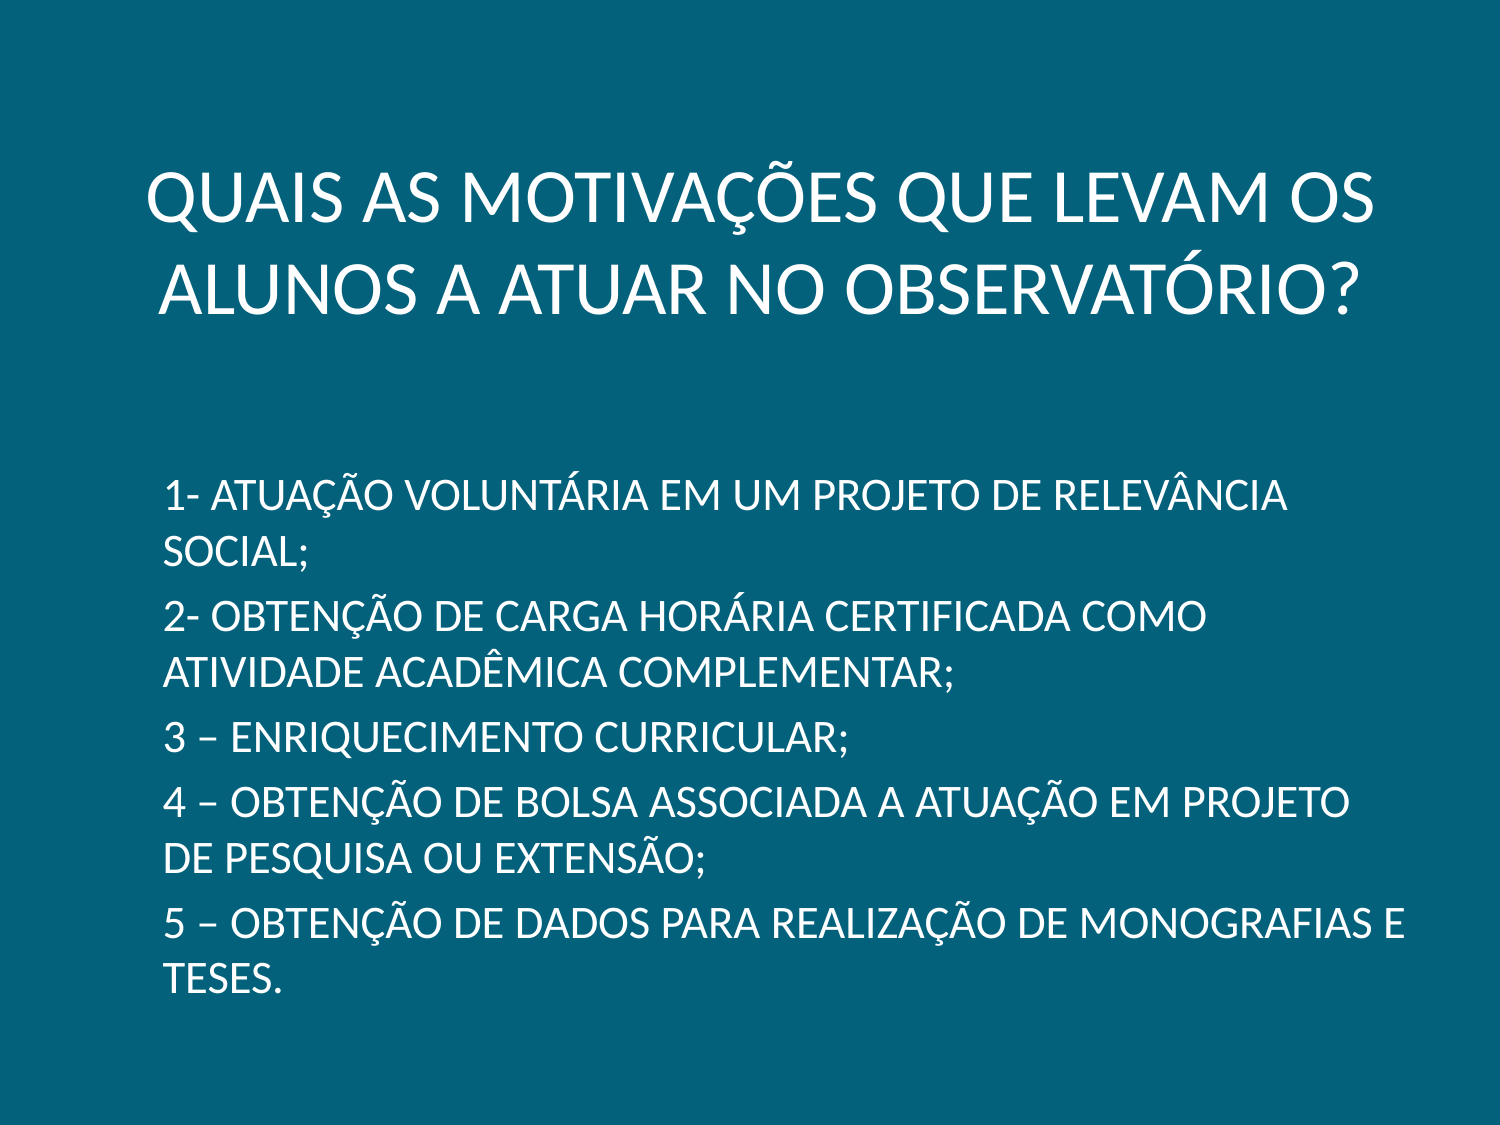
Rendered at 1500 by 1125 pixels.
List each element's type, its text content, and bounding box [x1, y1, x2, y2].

subtitle 1- ATUAÇÃO VOLUNTÁRIA EM UM PROJETO DE RELEVÂNCIA SOCIAL; 2- OBTENÇÃO DE CARGA HORÁRIA CERTIFICADA COMO ATIVIDADE ACADÊMICA COMPLEMENTAR; 3 – ENRIQUECIMENTO CURRICULAR; 4 – OBTENÇÃO DE BOLSA ASSOCIADA A ATUAÇÃO EM PROJETO DE PESQUISA OU EXTENSÃO; 5 – OBTENÇÃO DE DADOS PARA REALIZAÇÃO DE MONOGRAFIAS E TESES. [147, 456, 1424, 1012]
title QUAIS AS MOTIVAÇÕES QUE LEVAM OS ALUNOS A ATUAR NO OBSERVATÓRIO? [123, 90, 1399, 386]
